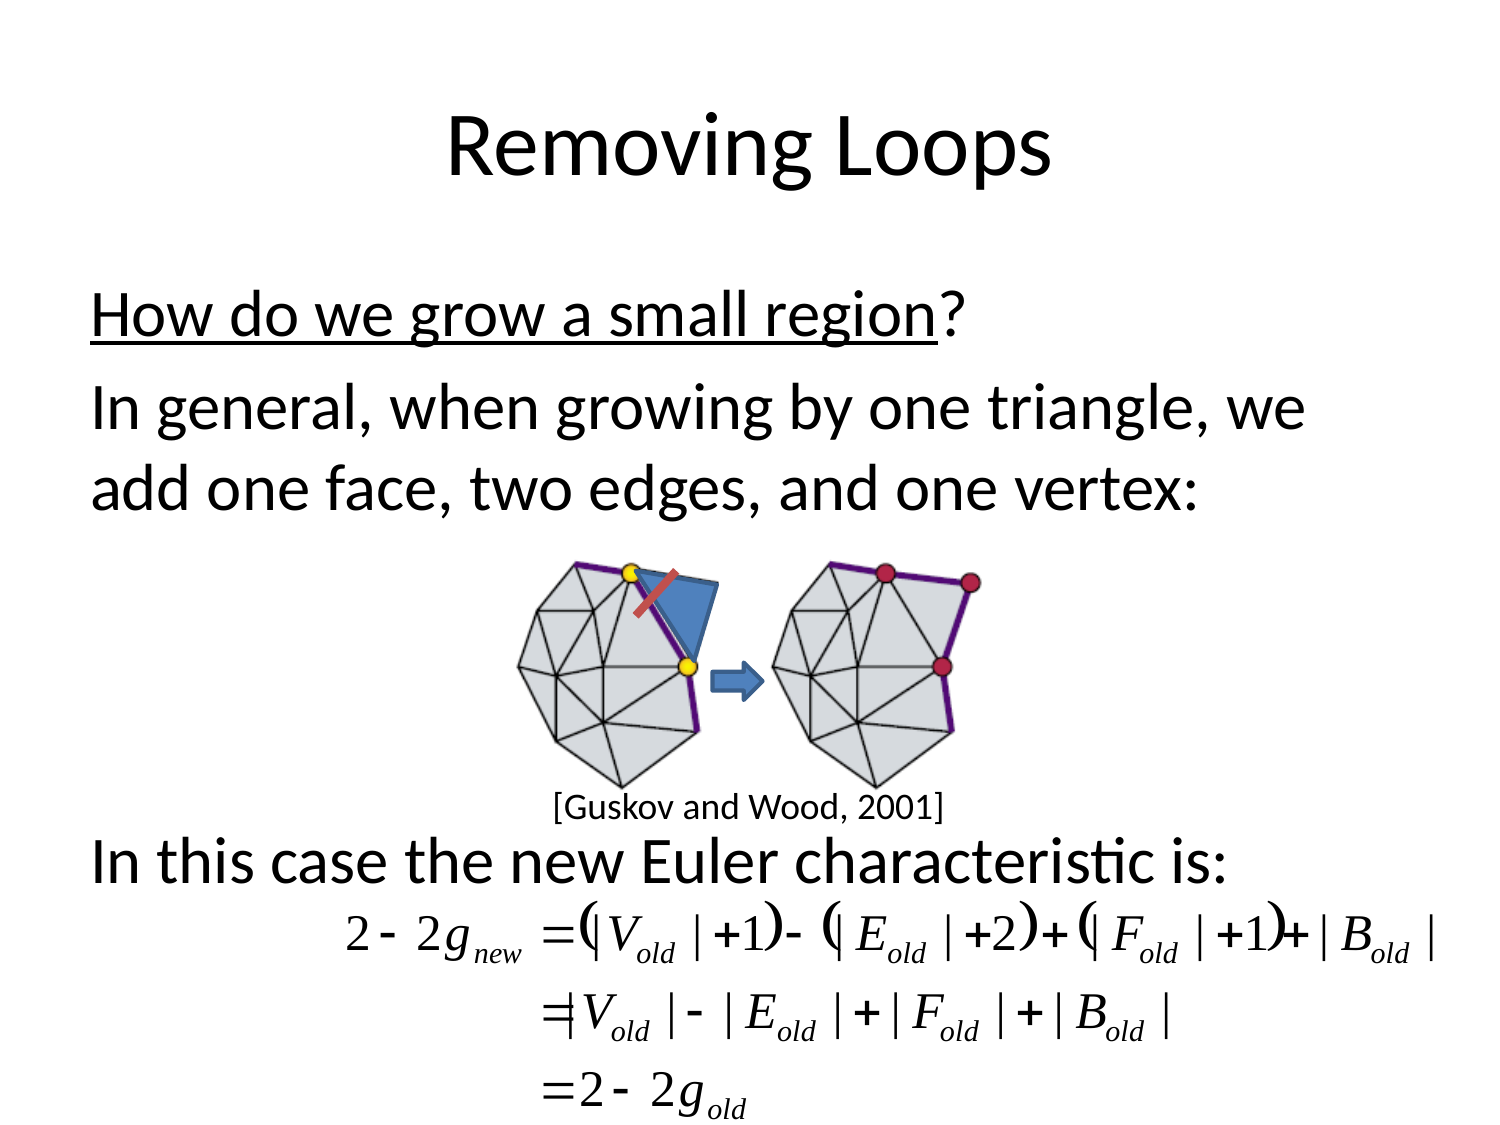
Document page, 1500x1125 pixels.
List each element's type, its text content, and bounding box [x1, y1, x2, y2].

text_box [337, 899, 1446, 1125]
text_box [Guskov and Wood, 2001] [537, 805, 961, 835]
picture [509, 549, 988, 796]
list How do we grow a small region? In general, when growing by one triangle, we add one face, two edges, and one vertex: In this case the new Euler characteristic is: [75, 262, 1425, 1125]
title Removing Loops [75, 45, 1425, 233]
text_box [635, 570, 695, 662]
